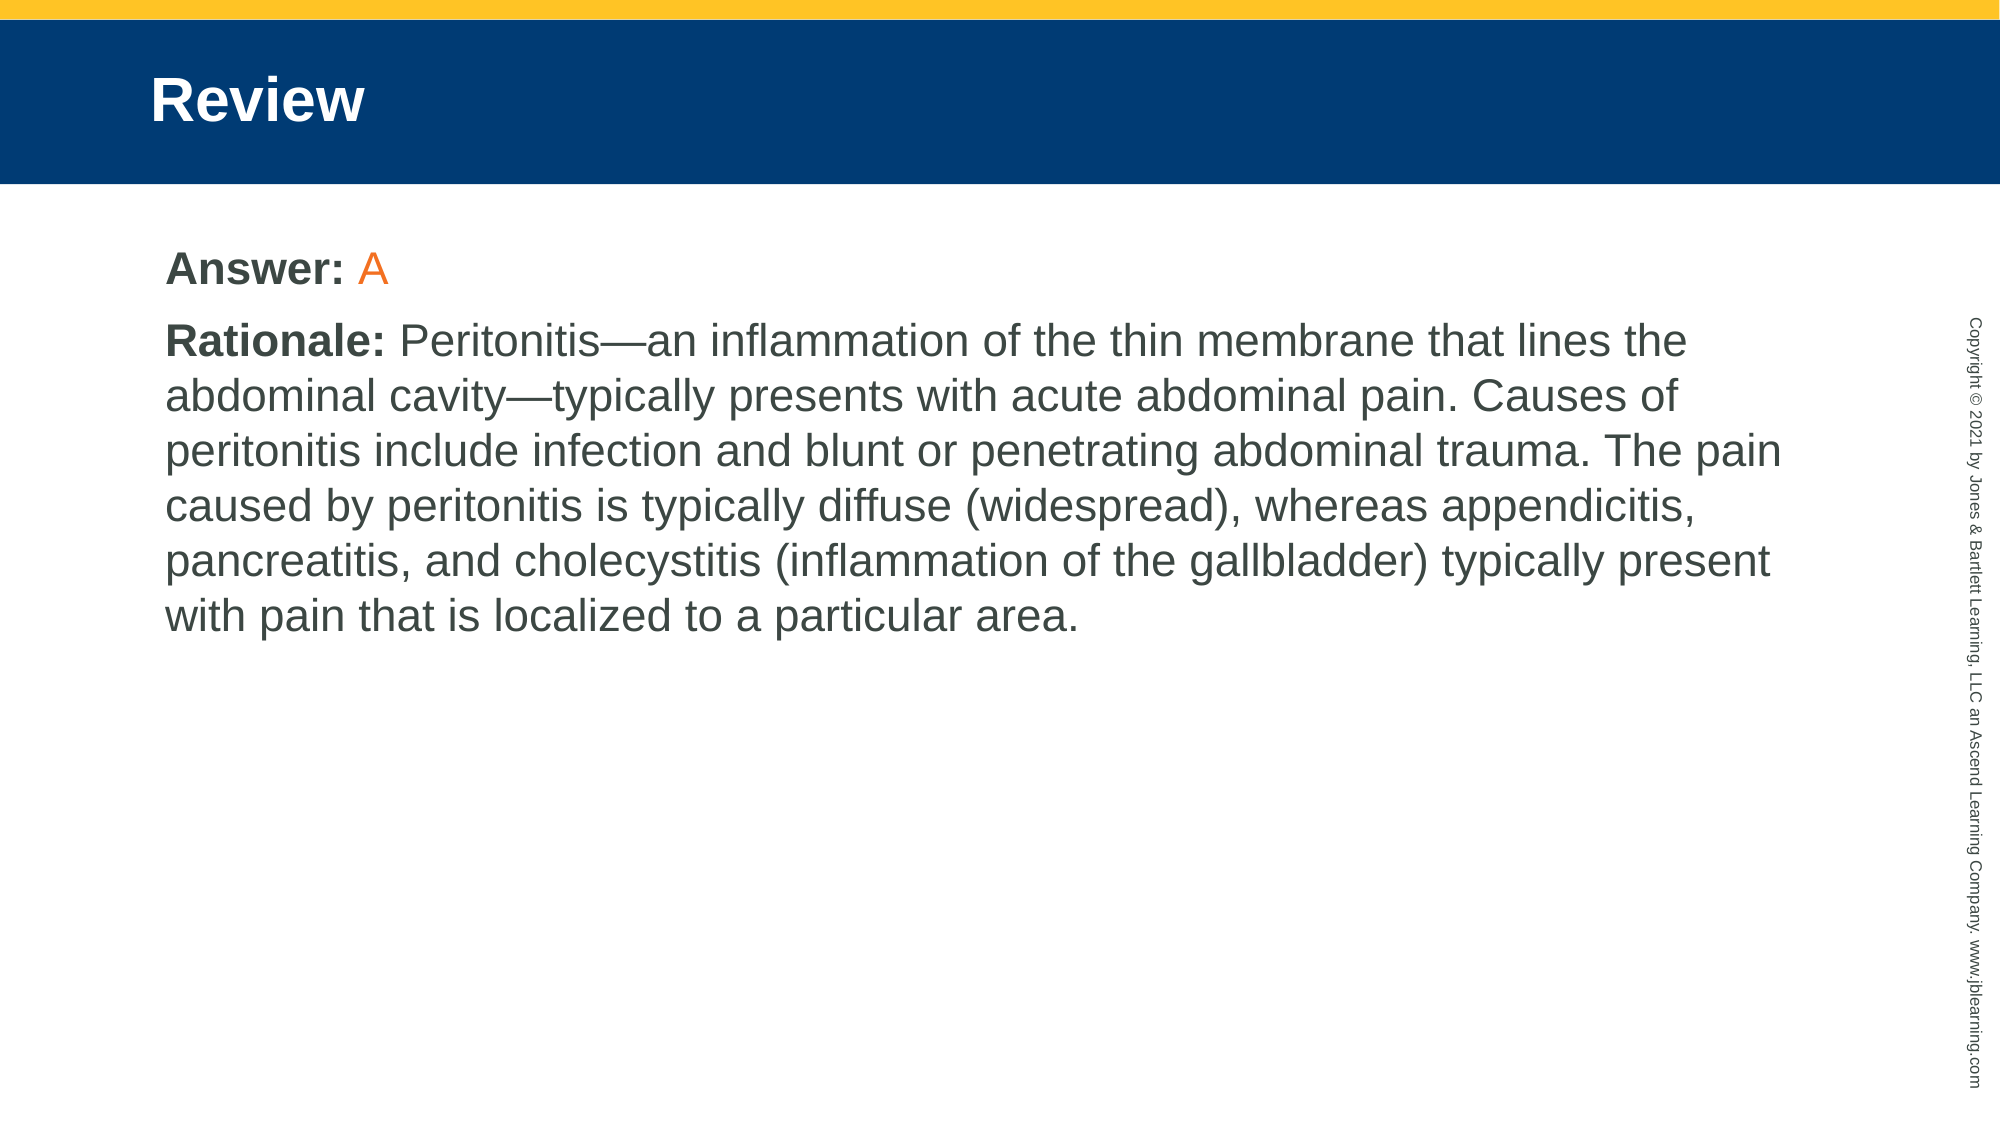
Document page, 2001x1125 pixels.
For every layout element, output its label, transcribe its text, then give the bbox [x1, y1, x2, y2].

list Answer: A Rationale: Peritonitis—an inflammation of the thin membrane that lines the abdominal cavity—typically presents with acute abdominal pain. Causes of peritonitis include infection and blunt or penetrating abdominal trauma. The pain caused by peritonitis is typically diffuse (widespread), whereas appendicitis, pancreatitis, and cholecystitis (inflammation of the gallbladder) typically present with pain that is localized to a particular area. [150, 237, 1850, 1025]
title Review [0, 19, 2000, 185]
